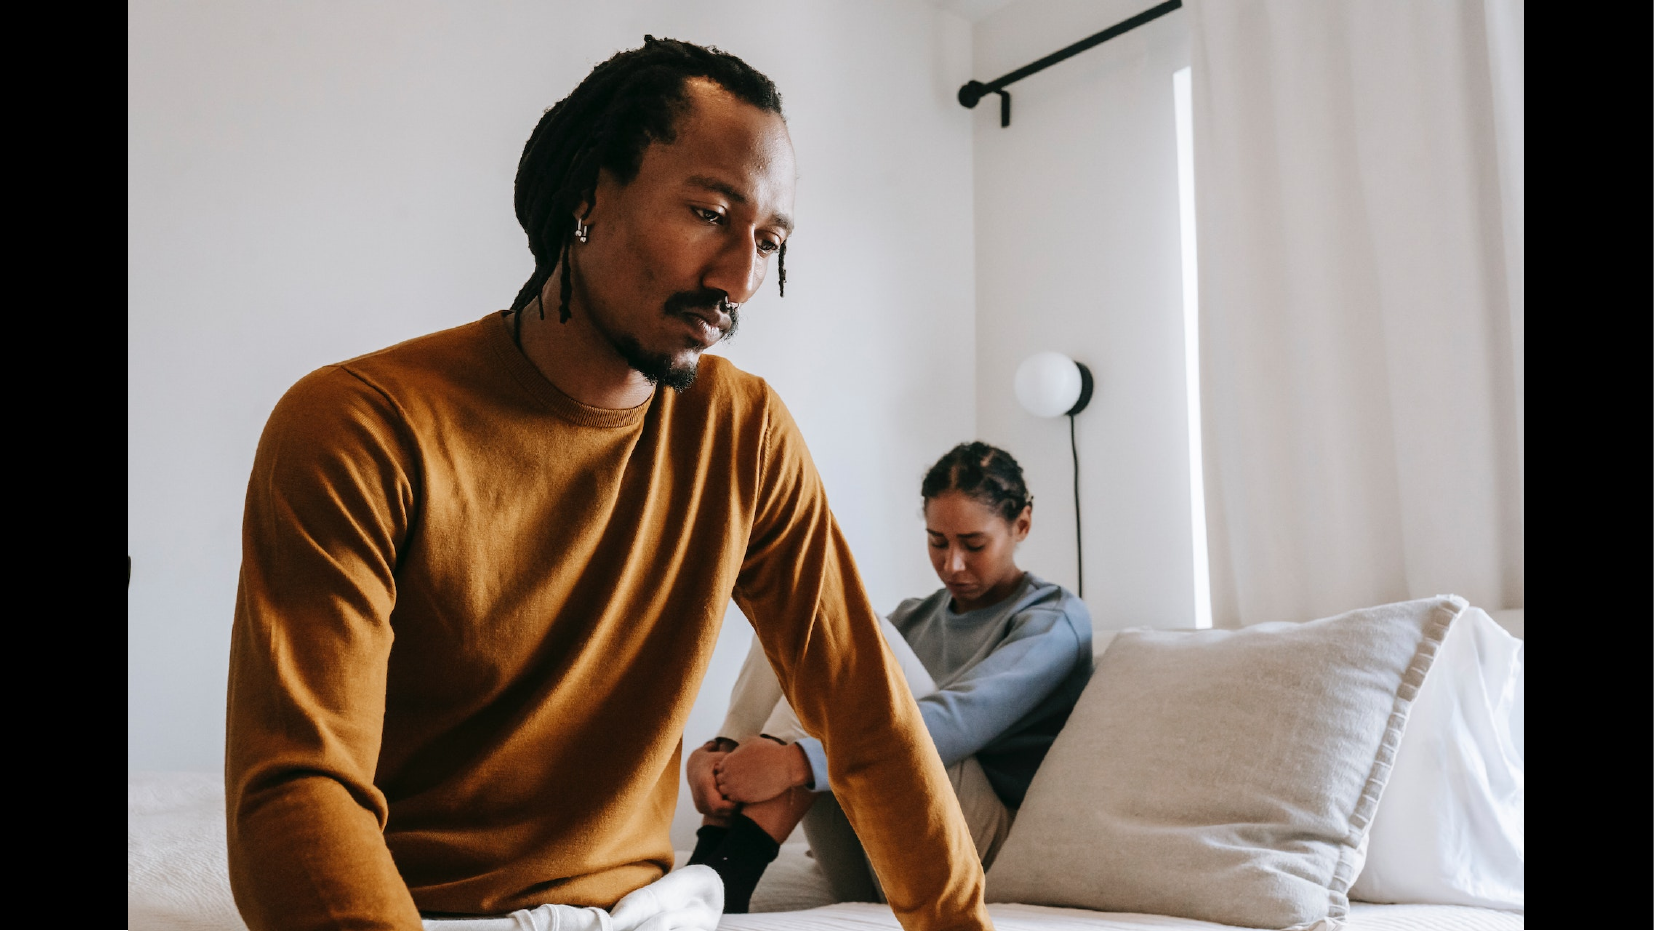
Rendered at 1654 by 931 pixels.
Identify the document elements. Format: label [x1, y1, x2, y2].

picture [128, 0, 1524, 931]
